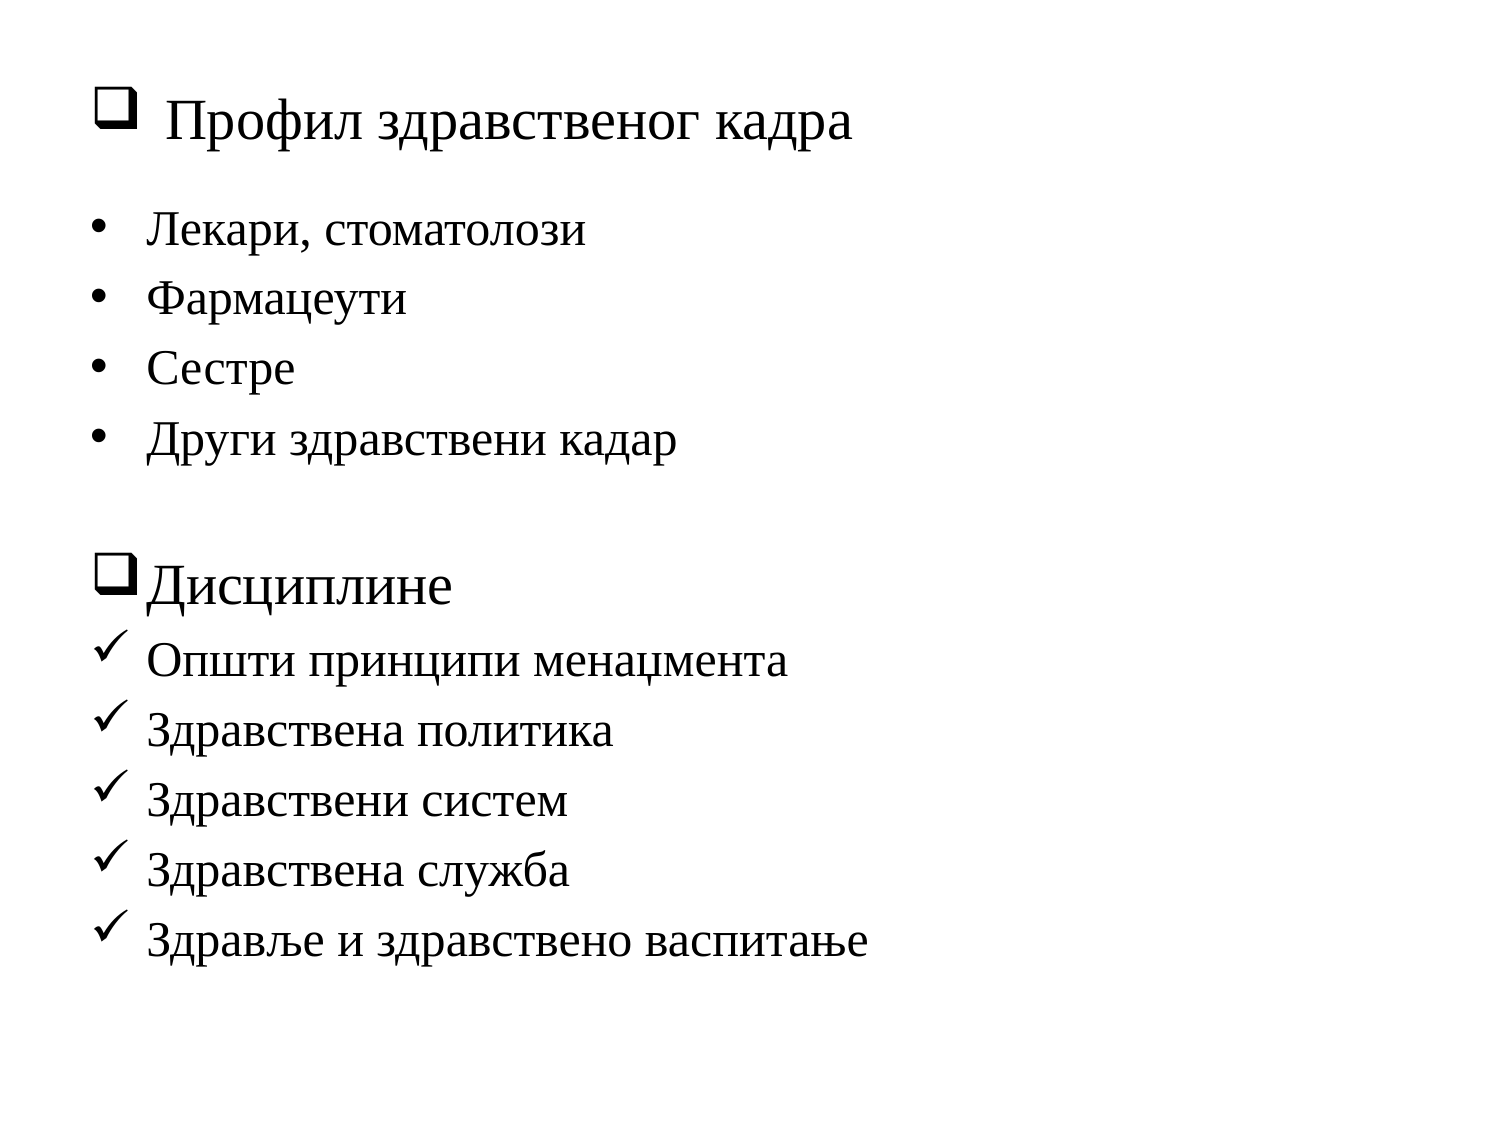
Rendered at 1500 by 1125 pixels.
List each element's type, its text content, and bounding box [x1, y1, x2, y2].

list Лекари, стоматолози Фармацеути Сестре Други здравствени кадар Дисциплине Општи принципи менаџмента Здравствена политика Здравствени систем Здравствена служба Здравље и здравствено васпитање [75, 187, 1425, 1005]
title Профил здравственог кадра [75, 45, 1400, 187]
